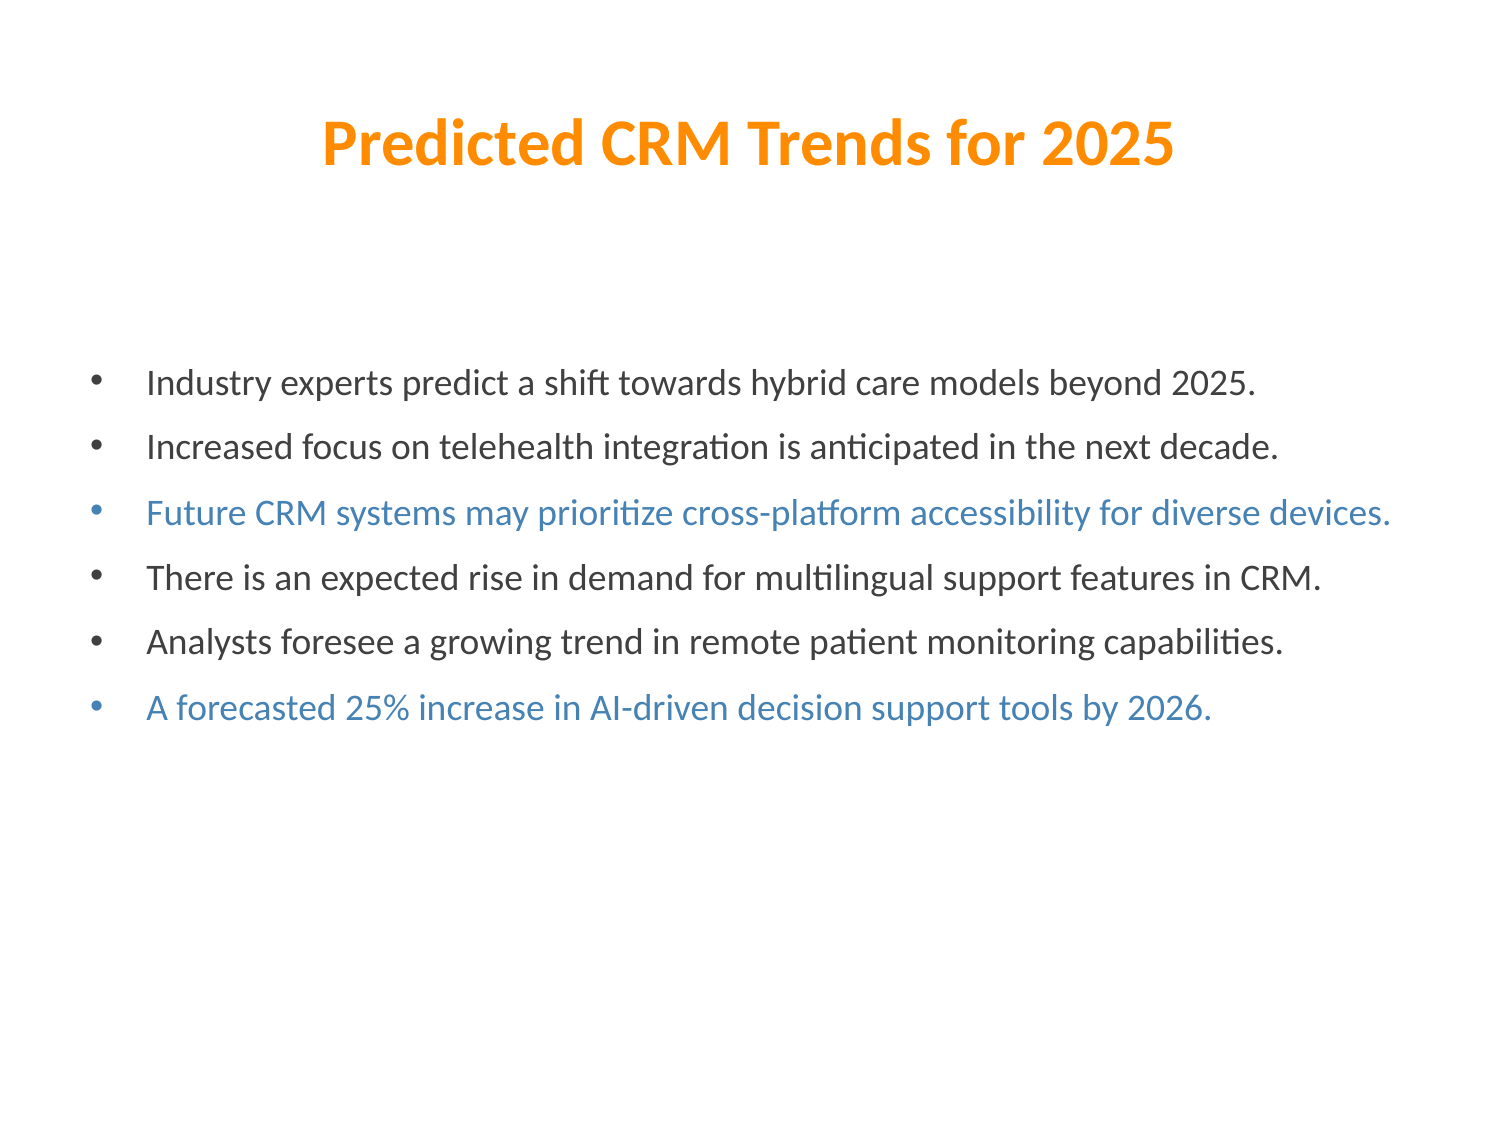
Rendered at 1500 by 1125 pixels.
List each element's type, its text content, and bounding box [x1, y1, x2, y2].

title Predicted CRM Trends for 2025 [75, 45, 1425, 233]
list Industry experts predict a shift towards hybrid care models beyond 2025. Increased focus on telehealth integration is anticipated in the next decade. Future CRM systems may prioritize cross-platform accessibility for diverse devices. There is an expected rise in demand for multilingual support features in CRM. Analysts foresee a growing trend in remote patient monitoring capabilities. A forecasted 25% increase in AI-driven decision support tools by 2026. [75, 262, 1425, 1005]
